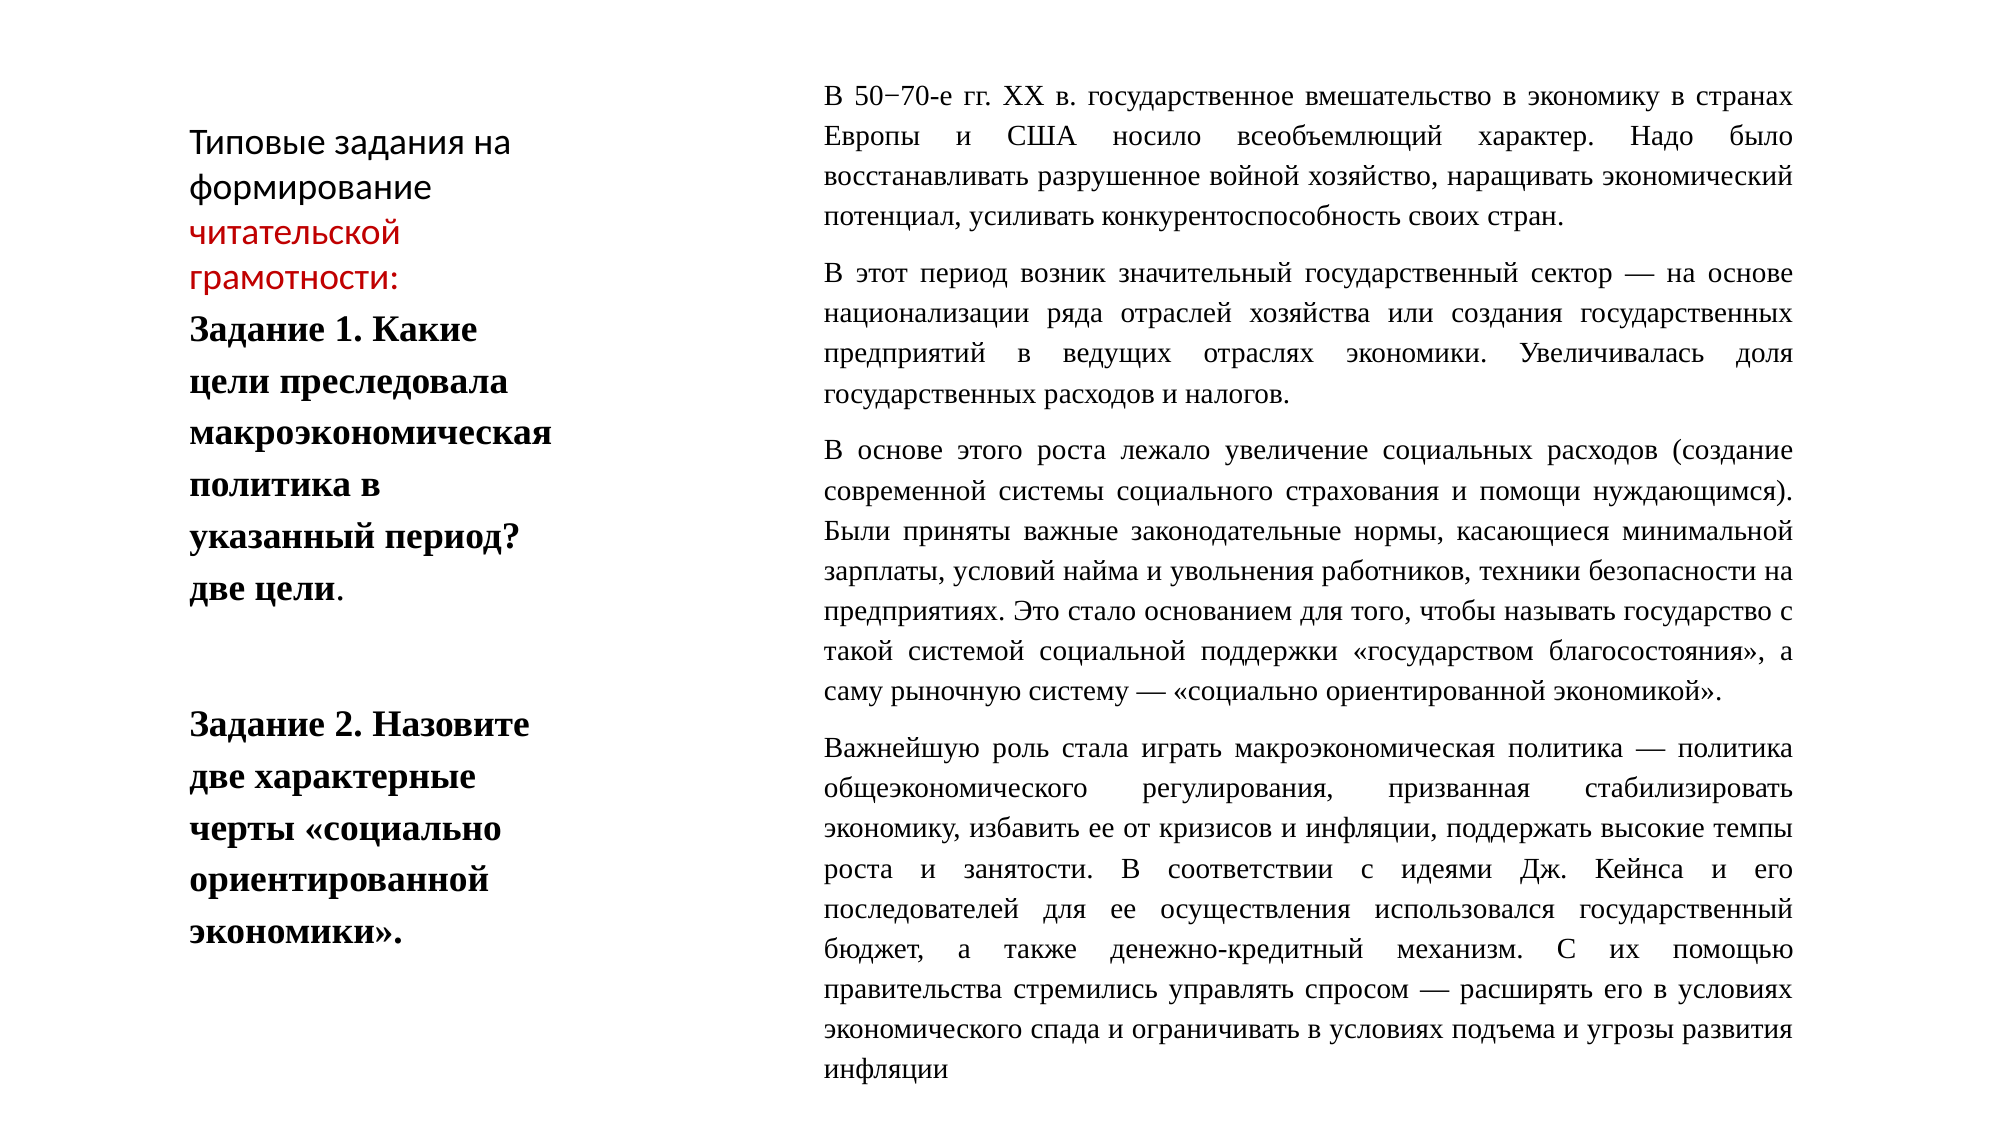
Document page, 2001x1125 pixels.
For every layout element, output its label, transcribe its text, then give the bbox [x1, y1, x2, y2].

text_box Типовые задания на формирование читательской грамотности: Задание 1. Какие цели преследовала макроэкономическая политика в указанный период? две цели. Задание 2. Назовите две характерные черты «социально ориентированной экономики». [174, 109, 574, 959]
text_box В 50−70-е гг. XX в. государственное вмешательство в экономику в странах Европы и США носило всеобъемлющий характер. Надо было восстанавливать разрушенное войной хозяйство, наращивать экономический потенциал, усиливать конкурентоспособность своих стран. В этот период возник значительный государственный сектор — на основе национализации ряда отраслей хозяйства или создания государственных предприятий в ведущих отраслях экономики. Увеличивалась доля государственных расходов и налогов. В основе этого роста лежало увеличение социальных расходов (создание современной системы социального страхования и помощи нуждающимся). Были приняты важные законодательные нормы, касающиеся минимальной зарплаты, условий найма и увольнения работников, техники безопасности на предприятиях. Это стало основанием для того, чтобы называть государство с такой системой социальной поддержки «государством благосостояния», а саму рыночную систему — «социально ориентированной экономикой». Важнейшую роль стала играть макроэкономическая политика — политика общеэкономического регулирования, призванная стабилизировать экономику, избавить ее от кризисов и инфляции, поддержать высокие темпы роста и занятости. В соответствии с идеями Дж. Кейнса и его последователей для ее осуществления использовался государственный бюджет, а также денежно-кредитный механизм. С их помощью правительства стремились управлять спросом — расширять его в условиях экономического спада и ограничивать в условиях подъема и угрозы развития инфляции [809, 63, 1809, 1092]
